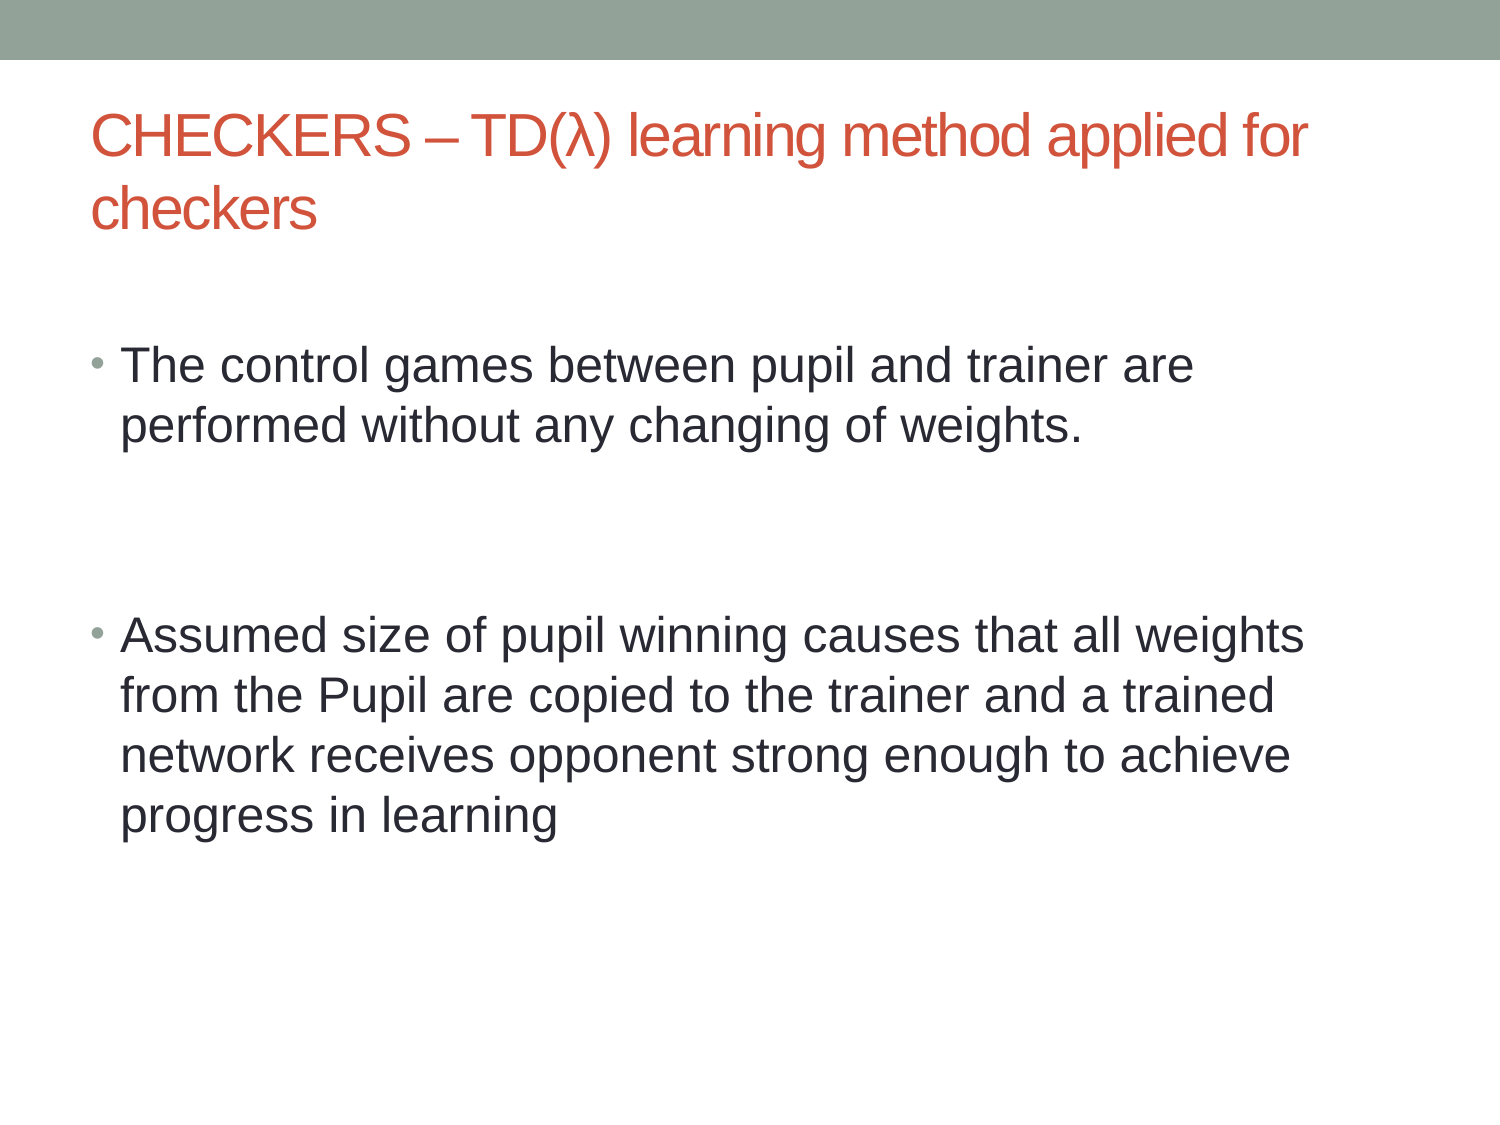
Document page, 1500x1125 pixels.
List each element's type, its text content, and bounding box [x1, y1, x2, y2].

title CHECKERS – TD(λ) learning method applied for checkers [75, 87, 1425, 250]
list The control games between pupil and trainer are performed without any changing of weights. Assumed size of pupil winning causes that all weights from the Pupil are copied to the trainer and a trained network receives opponent strong enough to achieve progress in learning [75, 324, 1425, 1063]
